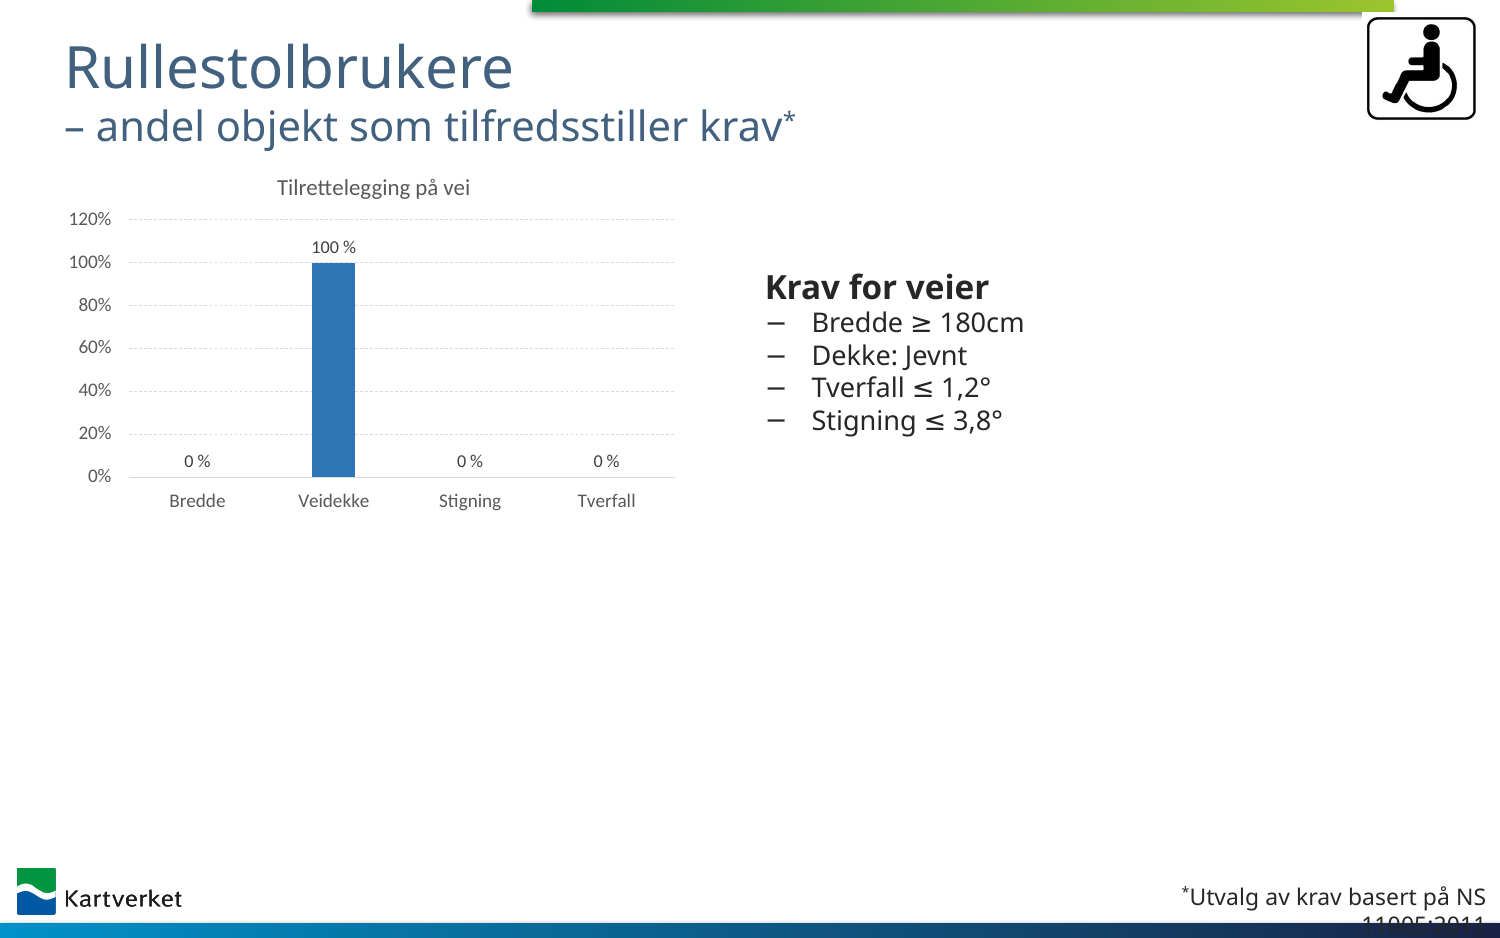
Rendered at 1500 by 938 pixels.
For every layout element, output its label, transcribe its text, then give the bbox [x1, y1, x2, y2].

picture [1362, 12, 1481, 126]
text_box *Utvalg av krav basert på NS 11005:2011 [1068, 873, 1500, 938]
text_box Krav for veier Bredde ≥ 180cm Dekke: Jevnt Tverfall ≤ 1,2° Stigning ≤ 3,8° [750, 258, 1234, 444]
text_box Rullestolbrukere – andel objekt som tilfredsstiller krav* [49, 25, 1431, 158]
picture [62, 166, 686, 519]
